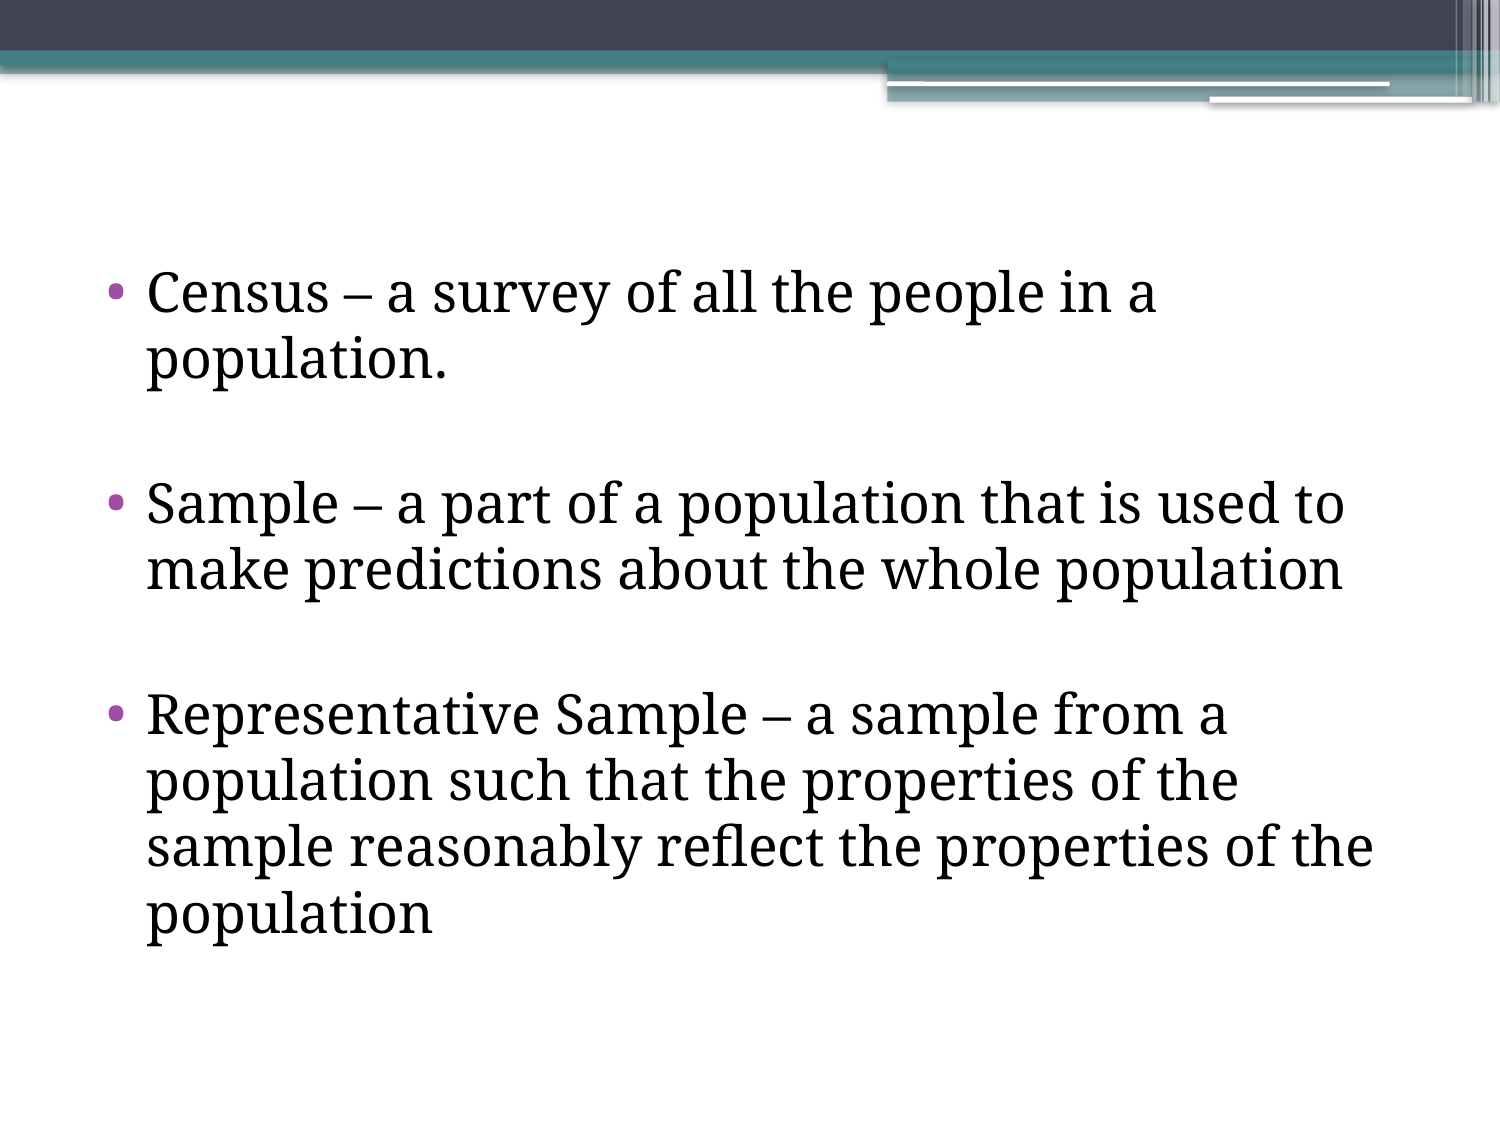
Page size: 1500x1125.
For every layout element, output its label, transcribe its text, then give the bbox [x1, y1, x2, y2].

list Census – a survey of all the people in a population. Sample – a part of a population that is used to make predictions about the whole population Representative Sample – a sample from a population such that the properties of the sample reasonably reflect the properties of the population [75, 249, 1425, 960]
